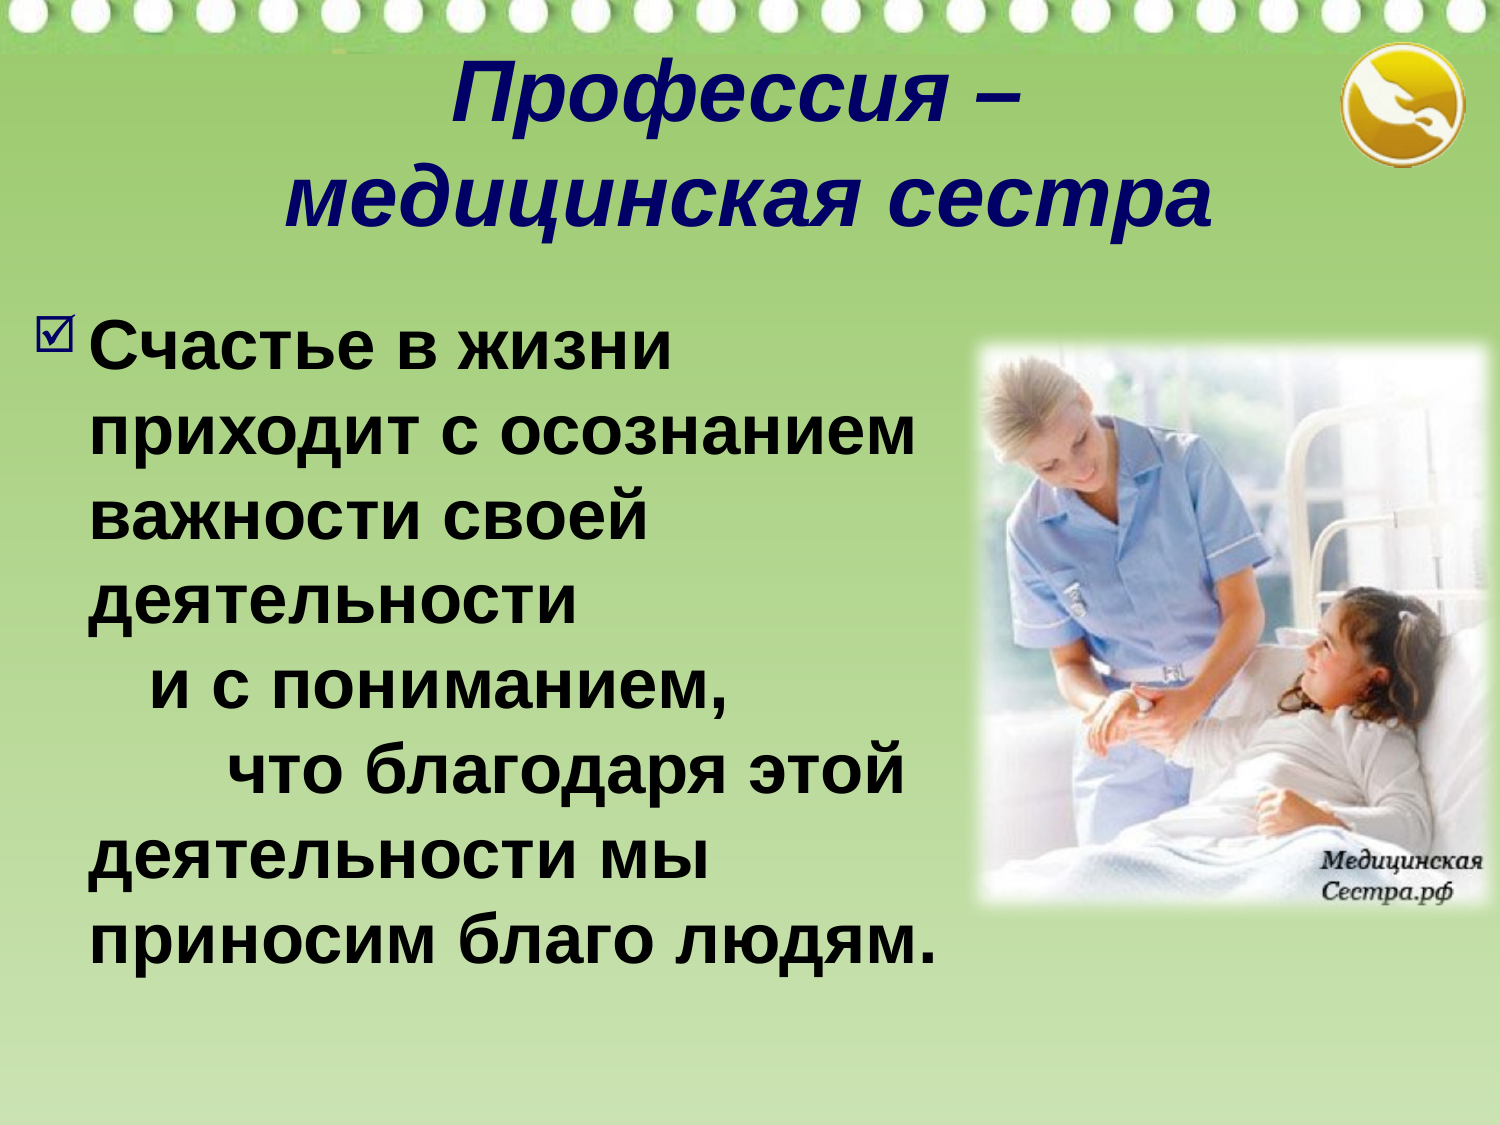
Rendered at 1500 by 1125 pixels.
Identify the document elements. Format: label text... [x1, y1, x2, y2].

title Профессия – медицинская сестра [75, 45, 1425, 233]
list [961, 325, 1500, 922]
list Счастье в жизни приходит с осознанием важности своей деятельности и с пониманием, что благодаря этой деятельности мы приносим благо людям. [17, 290, 973, 1035]
picture [0, 0, 1500, 168]
